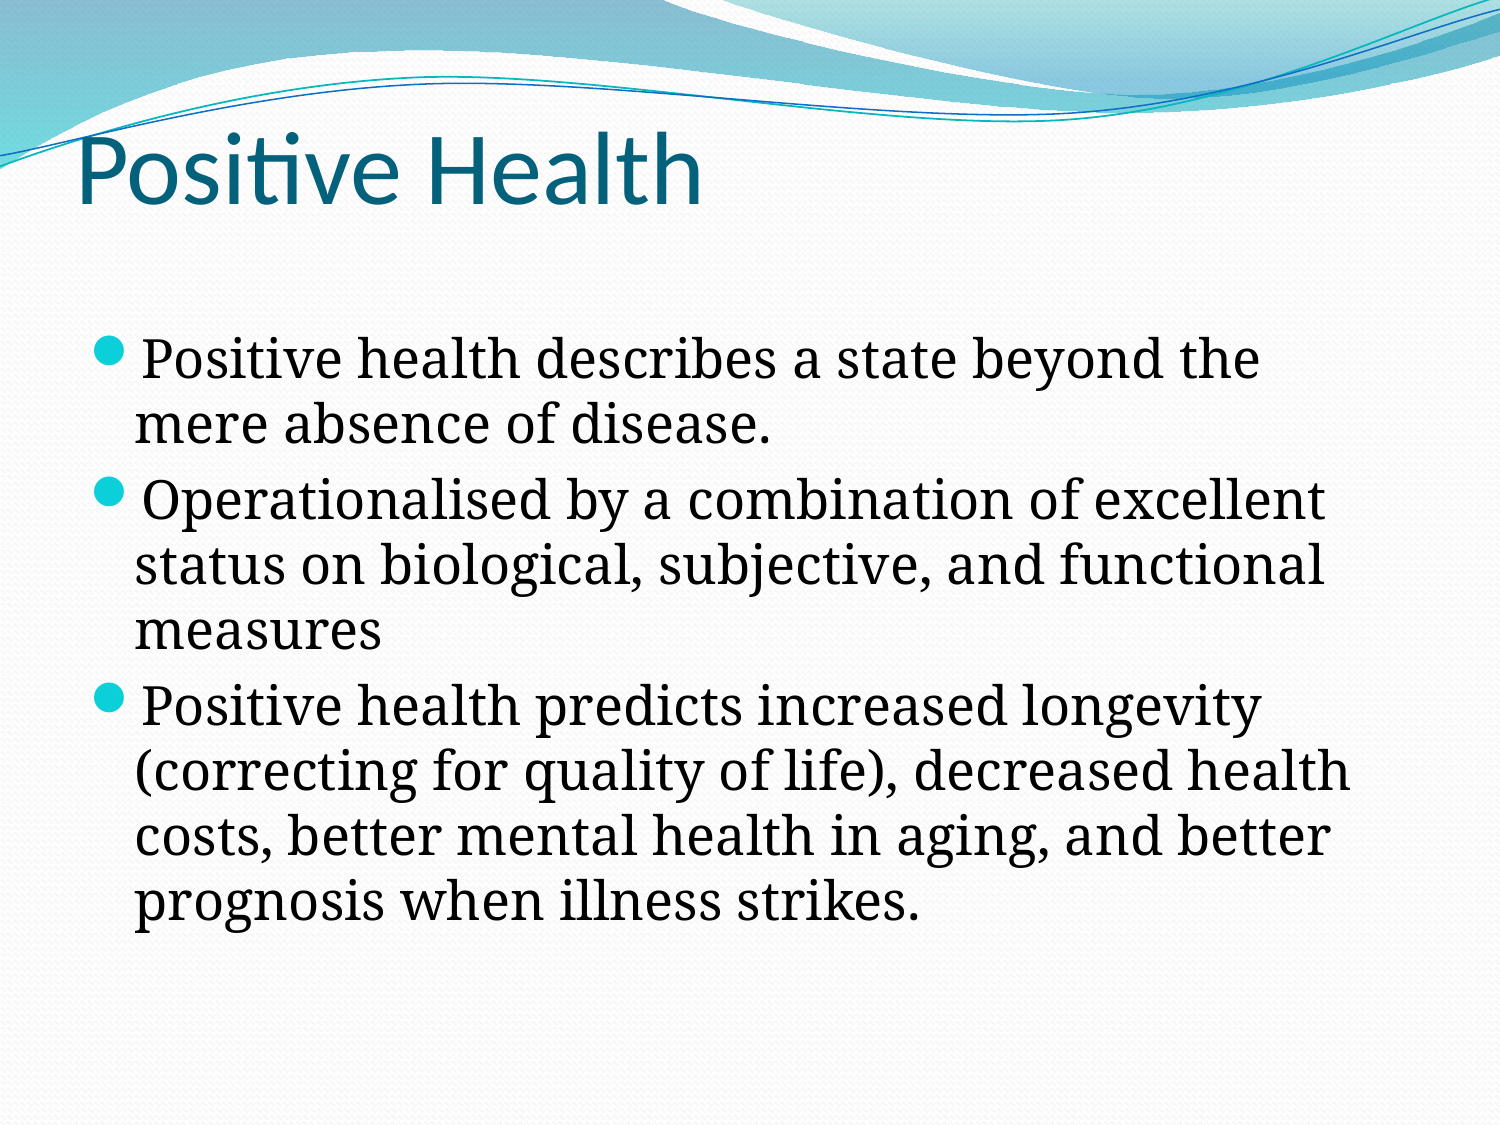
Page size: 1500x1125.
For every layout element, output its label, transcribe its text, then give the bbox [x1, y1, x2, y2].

title Positive Health [75, 50, 1425, 225]
list Positive health describes a state beyond the mere absence of disease. Operationalised by a combination of excellent status on biological, subjective, and functional measures Positive health predicts increased longevity (correcting for quality of life), decreased health costs, better mental health in aging, and better prognosis when illness strikes. [75, 317, 1425, 1038]
